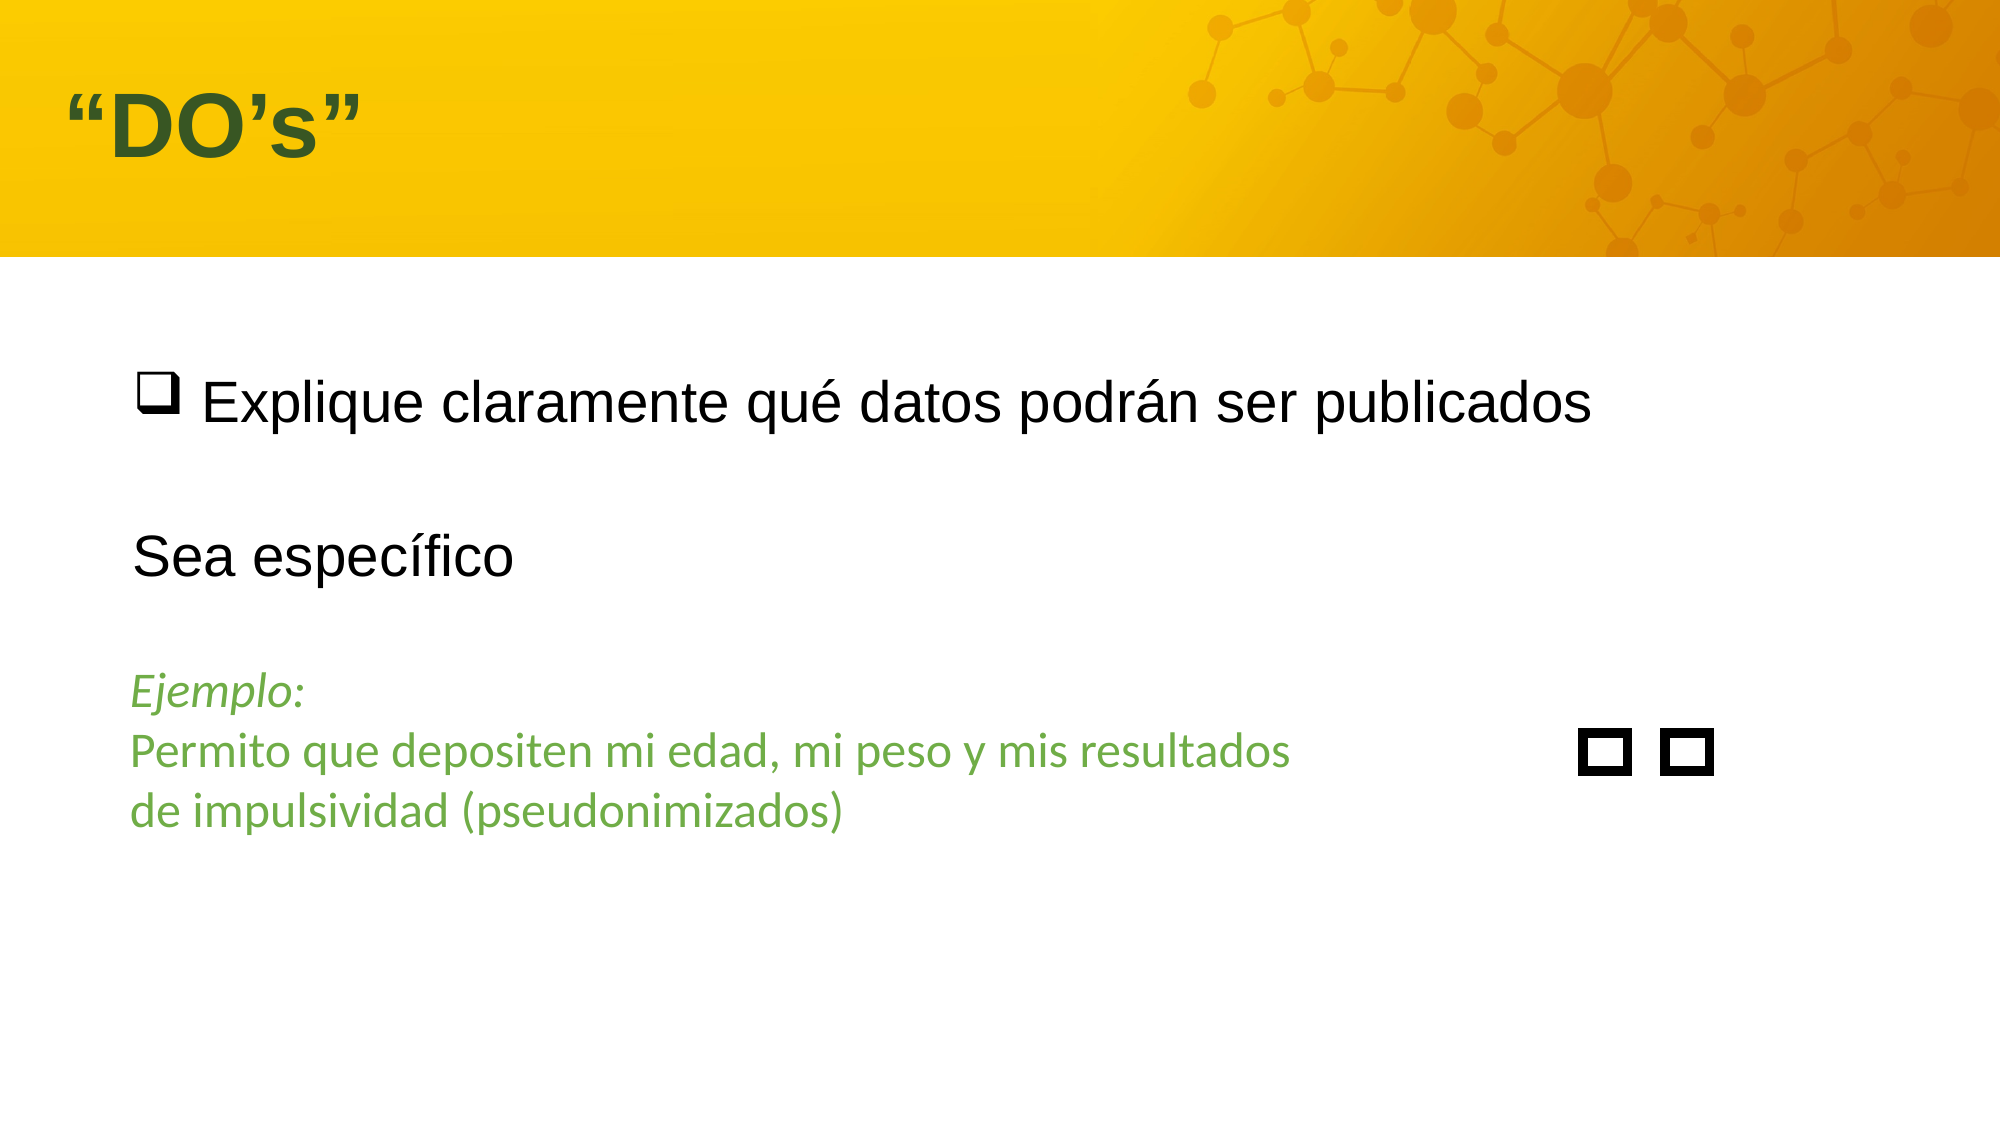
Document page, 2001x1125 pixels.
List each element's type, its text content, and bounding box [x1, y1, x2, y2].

text_box “DO’s” [48, 19, 1774, 237]
list Explique claramente qué datos podrán ser publicados Sea específico [117, 365, 1843, 1079]
text_box [1664, 732, 1710, 772]
picture [0, 0, 2000, 257]
text_box [1582, 732, 1629, 772]
text_box Ejemplo: Permito que depositen mi edad, mi peso y mis resultados de impulsividad (pseudonimizados) [115, 650, 1795, 846]
